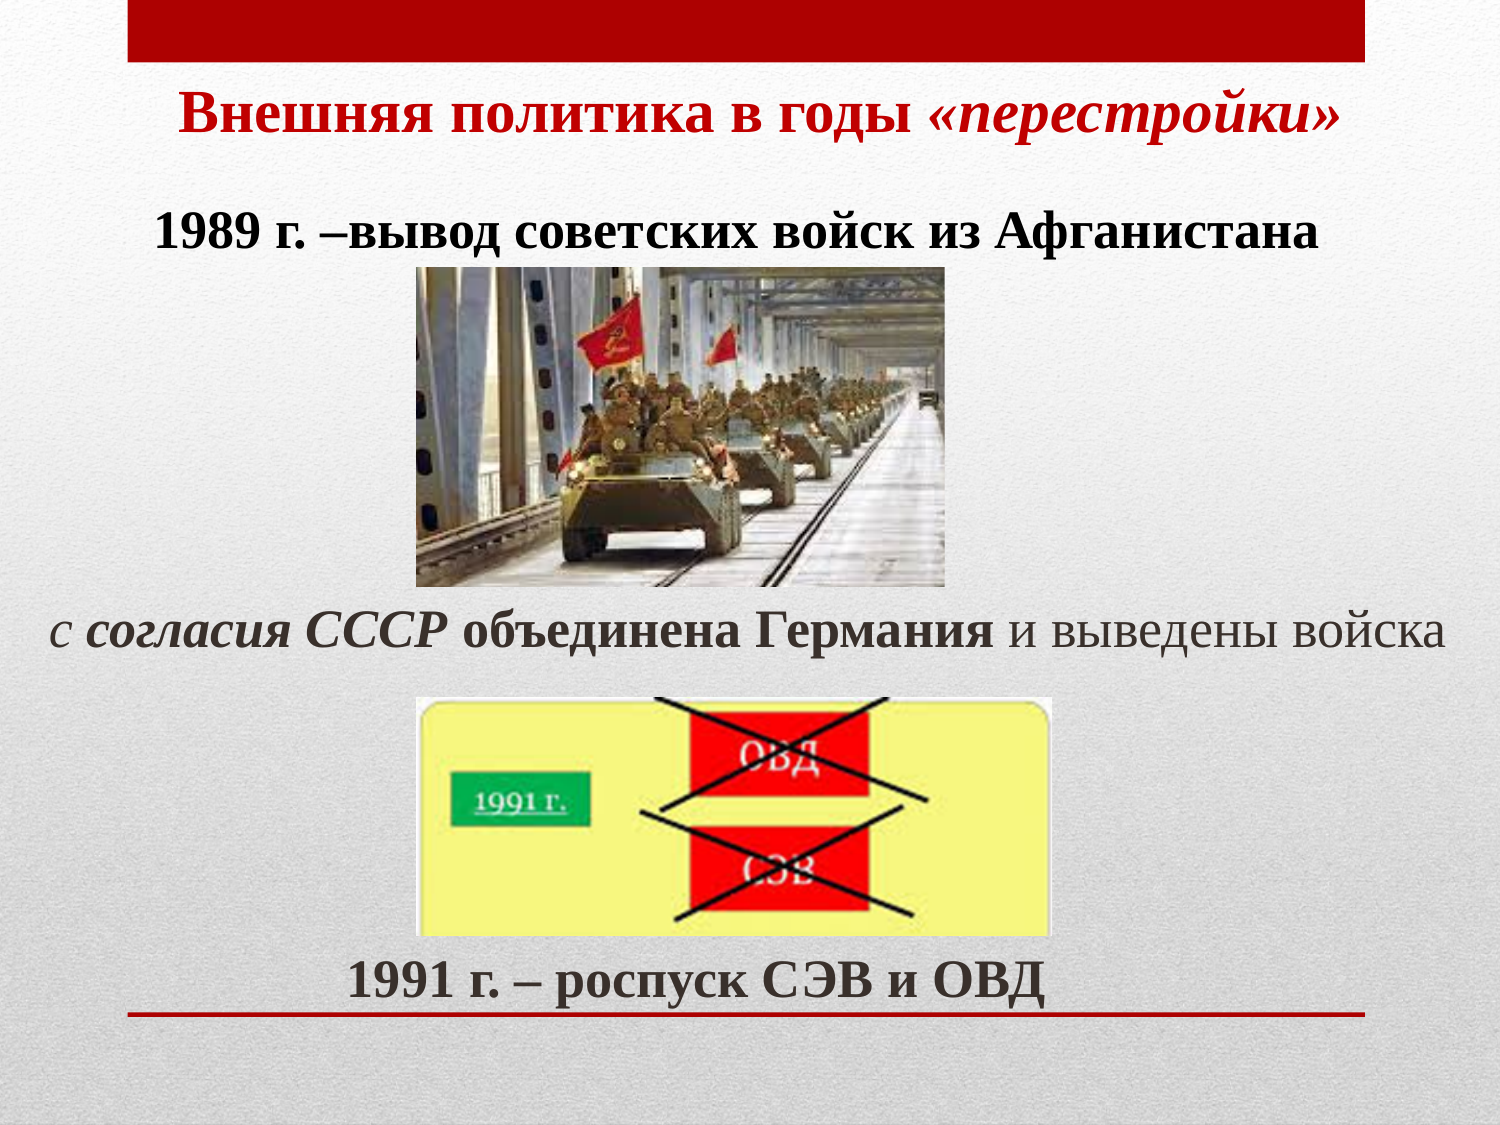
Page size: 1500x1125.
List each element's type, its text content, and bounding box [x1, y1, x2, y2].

picture [415, 266, 946, 587]
text_box 1989 г. –вывод советских войск из Афганистана [77, 186, 1398, 267]
text_box 1991 г. – роспуск СЭВ и ОВД [242, 935, 1152, 1016]
text_box Внешняя политика в годы «перестройки» [45, 42, 1477, 152]
picture [415, 697, 1053, 937]
text_box с согласия СССР объединена Германия и выведены войска [34, 586, 1500, 666]
